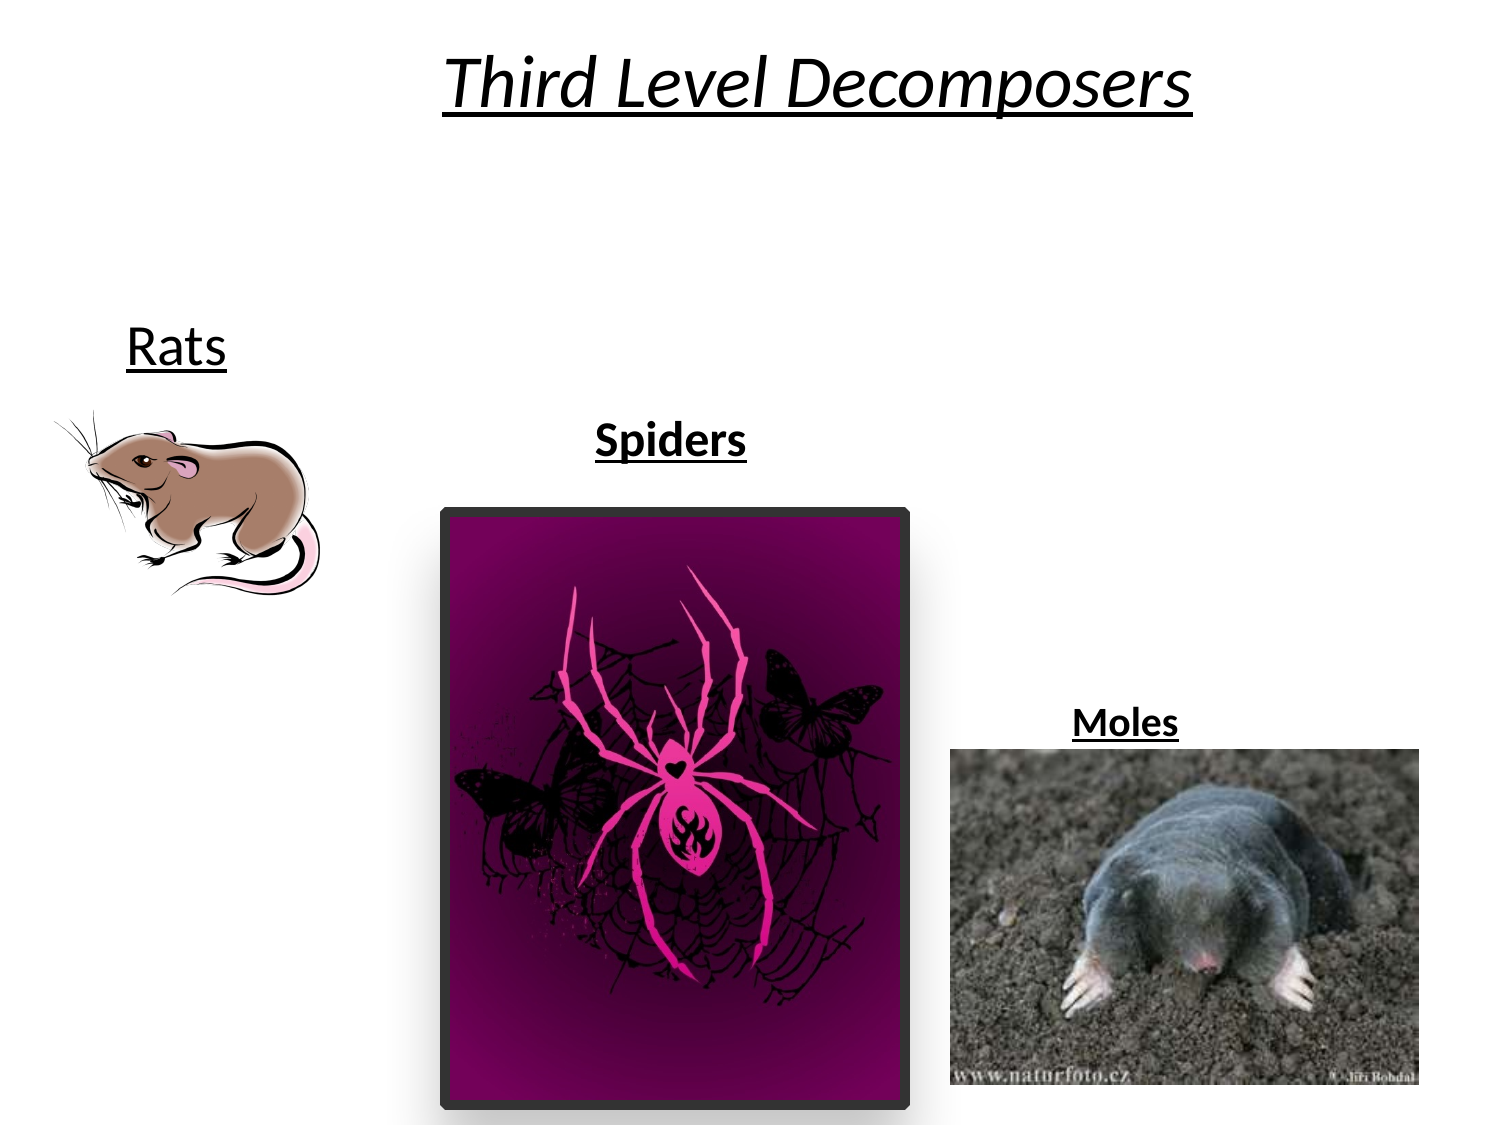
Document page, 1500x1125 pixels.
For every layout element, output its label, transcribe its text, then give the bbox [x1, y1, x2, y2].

text_box Spiders [587, 399, 788, 474]
picture [13, 329, 364, 657]
picture [949, 749, 1419, 1085]
text_box Rats [118, 299, 235, 385]
text_box Third Level Decomposers [434, 24, 1201, 130]
text_box Moles [1064, 687, 1187, 747]
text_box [449, 516, 901, 1101]
